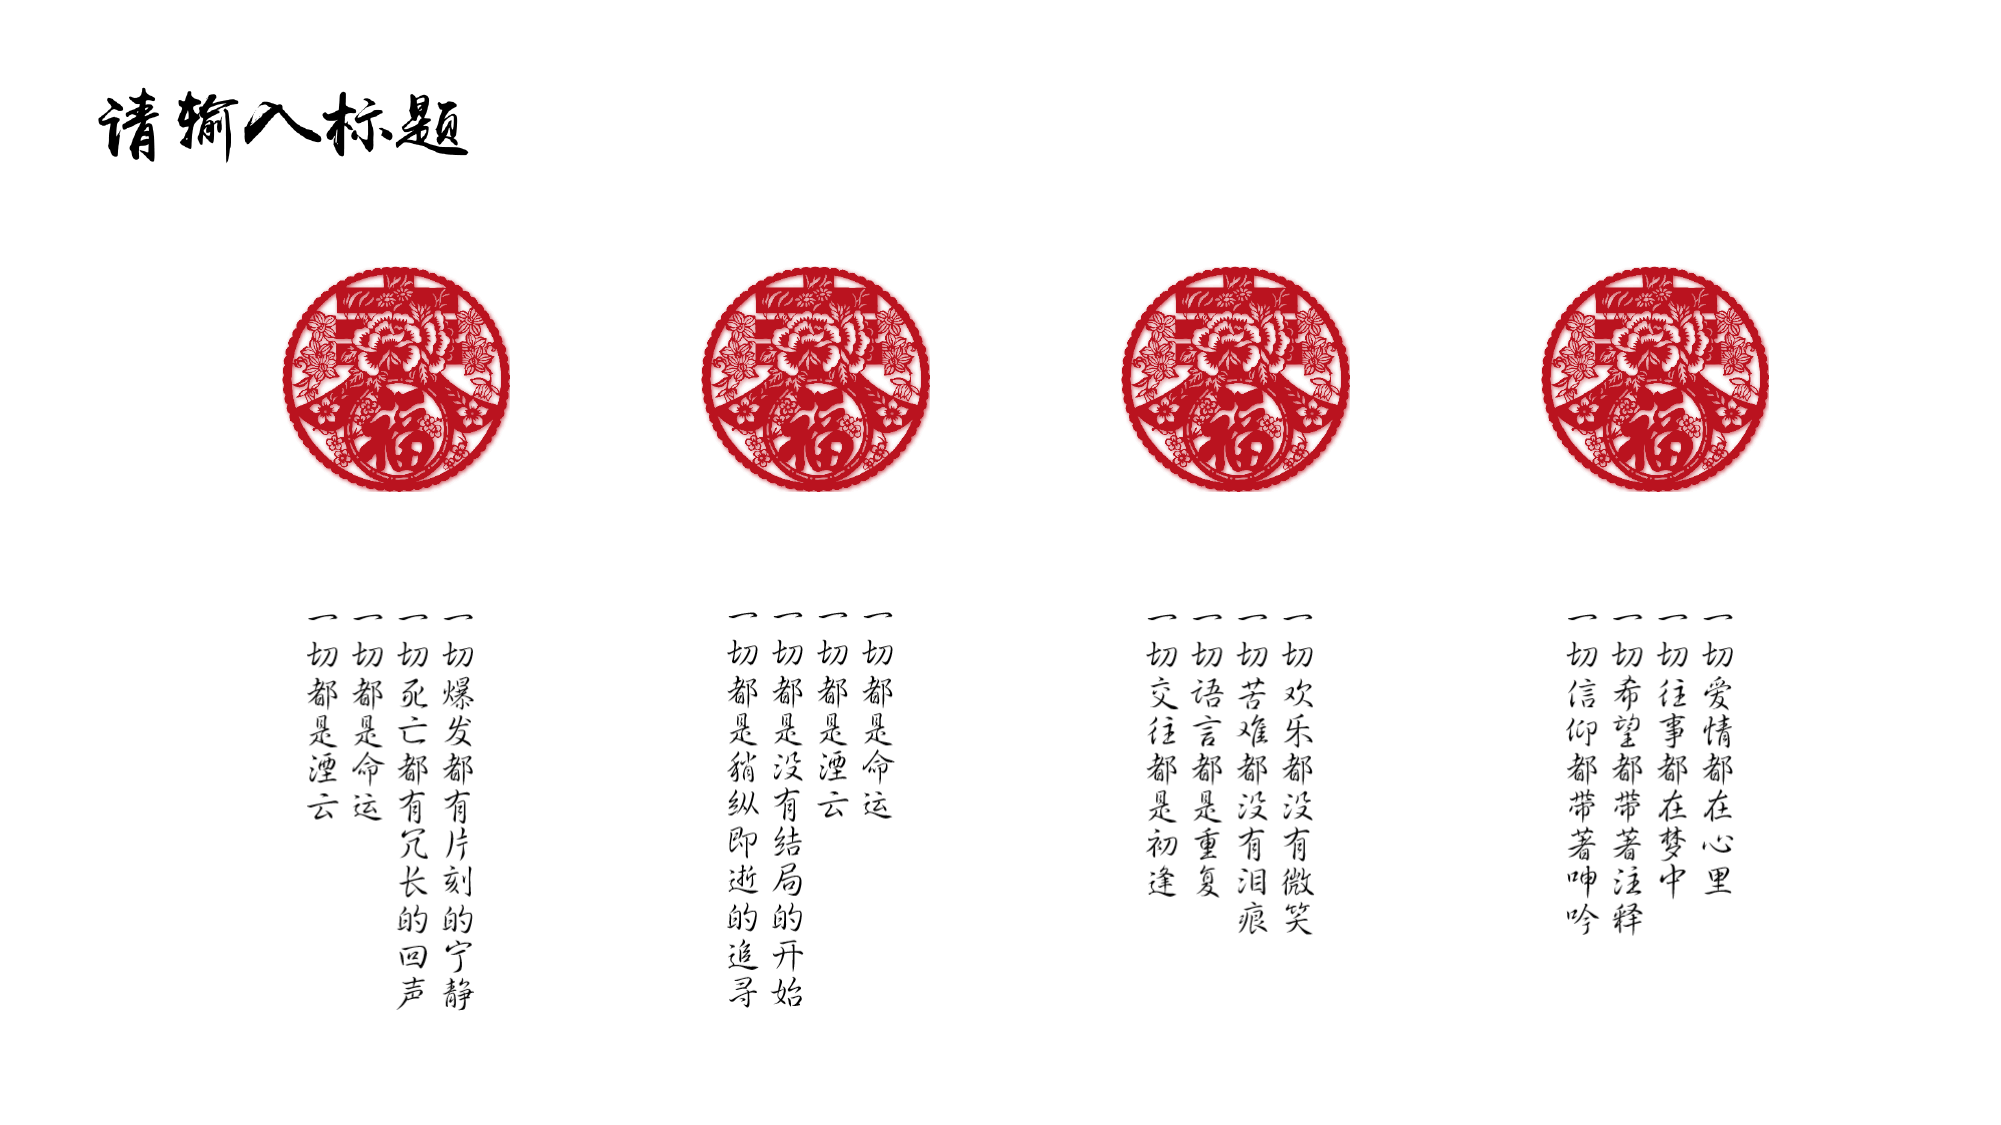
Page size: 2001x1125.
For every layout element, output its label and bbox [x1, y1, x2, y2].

picture [0, 50, 642, 210]
picture [1116, 259, 1357, 501]
picture [1536, 259, 1776, 501]
picture [238, 576, 496, 1035]
picture [1116, 576, 1336, 1031]
picture [695, 574, 916, 1033]
picture [277, 259, 517, 501]
picture [696, 259, 937, 501]
picture [1536, 576, 1756, 1031]
